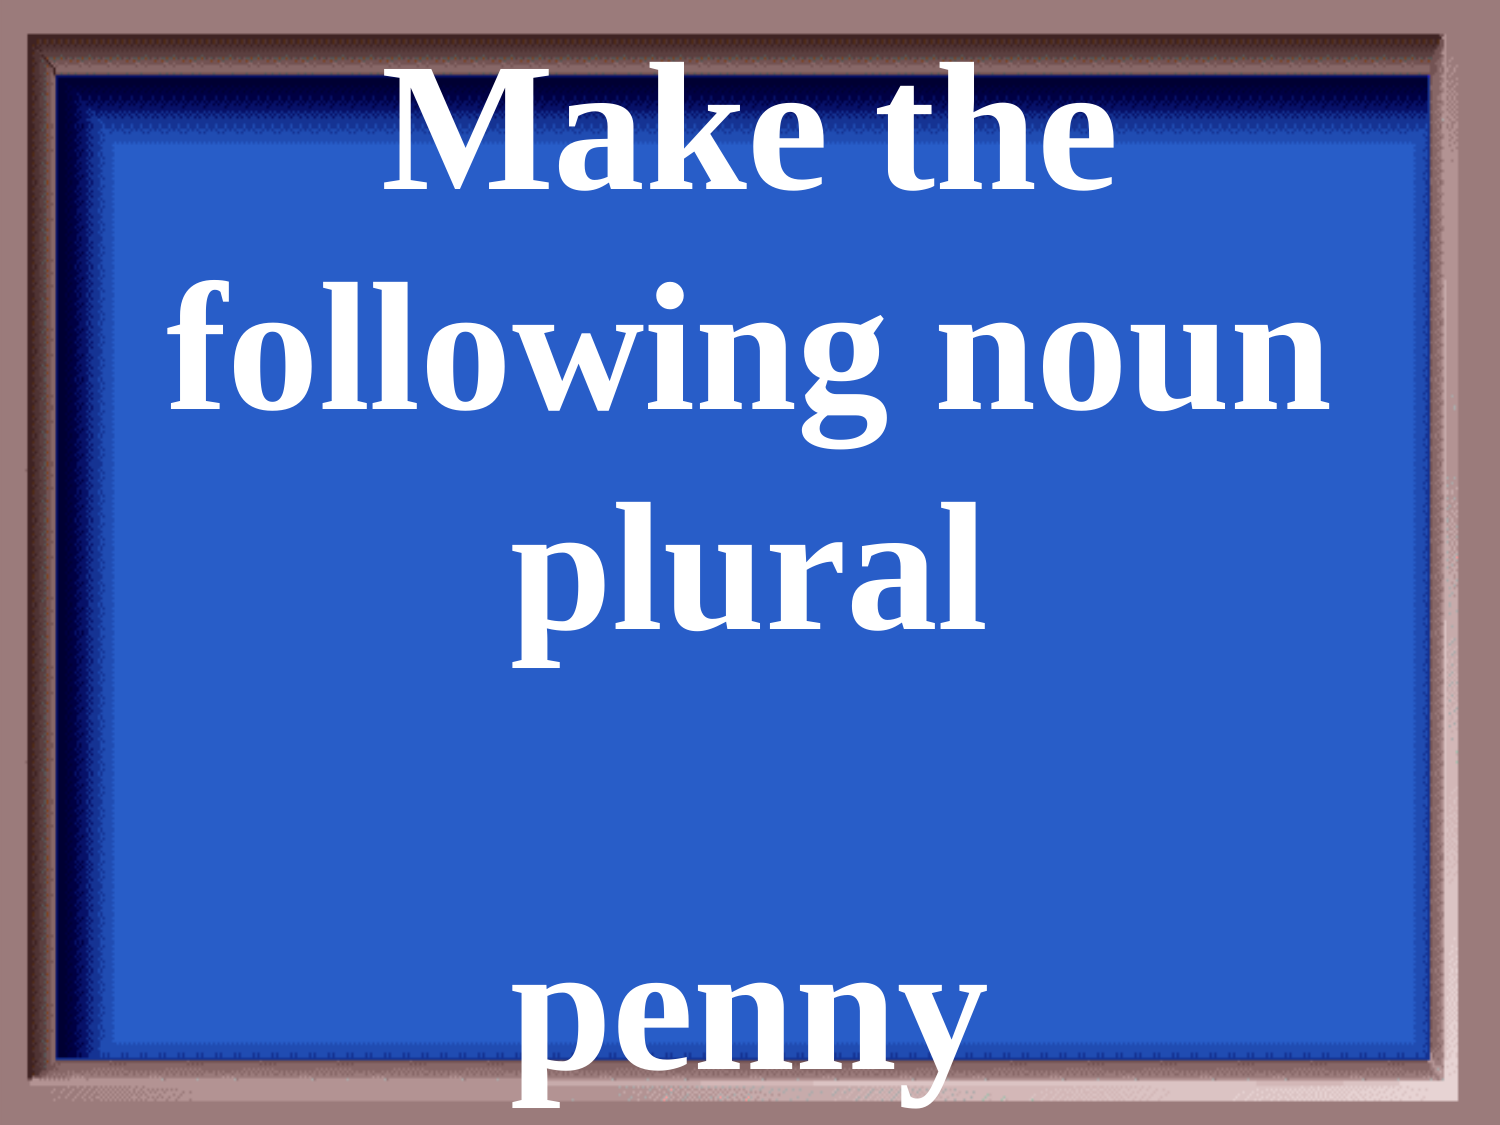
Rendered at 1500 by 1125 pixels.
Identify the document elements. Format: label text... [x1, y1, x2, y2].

title Make the following noun plural penny [112, 462, 1388, 650]
picture [0, 0, 1500, 1125]
